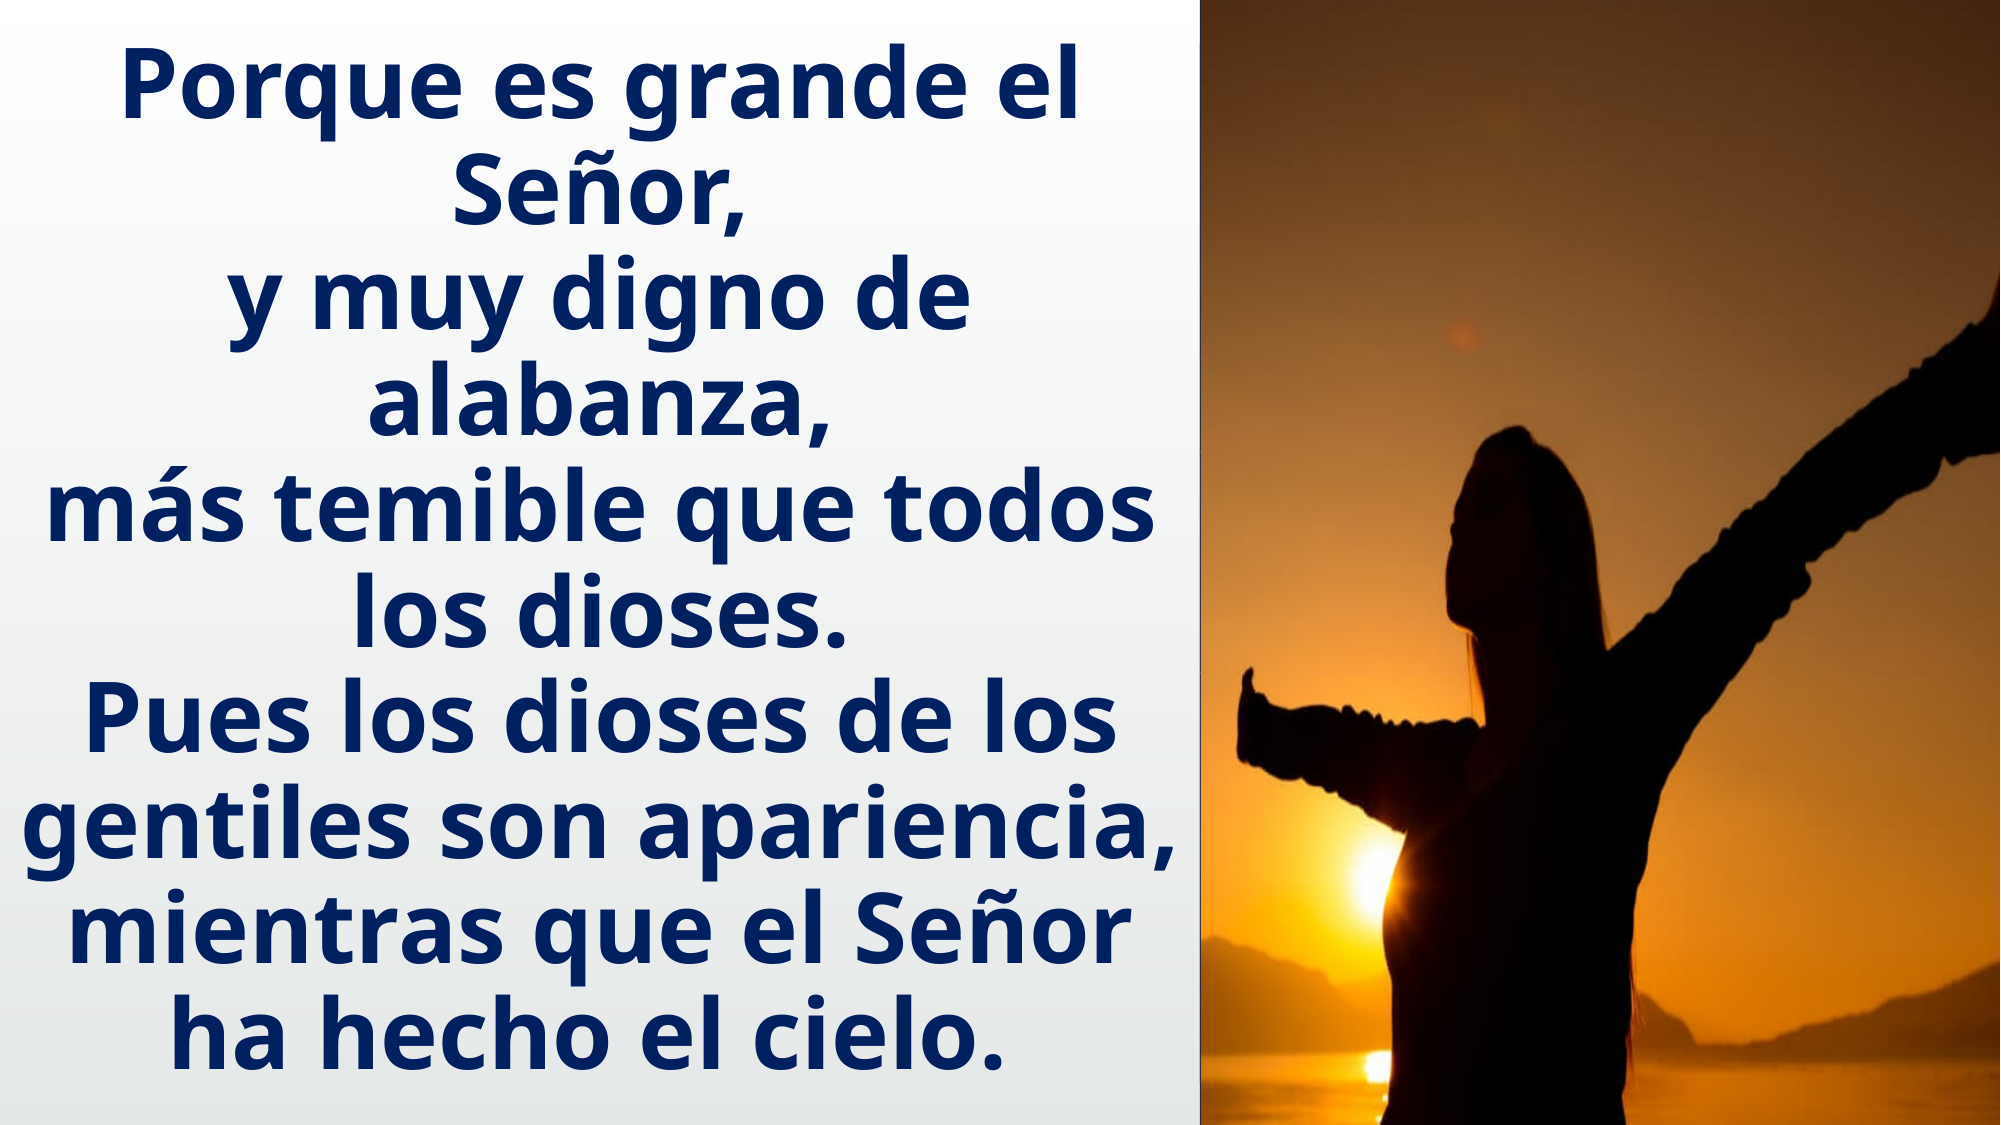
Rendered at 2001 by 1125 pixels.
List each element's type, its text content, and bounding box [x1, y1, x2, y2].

picture [1200, 0, 2000, 1125]
title Porque es grande el Señor, y muy digno de alabanza, más temible que todos los dioses. Pues los dioses de los gentiles son apariencia, mientras que el Señor ha hecho el cielo. [0, 0, 1200, 1125]
